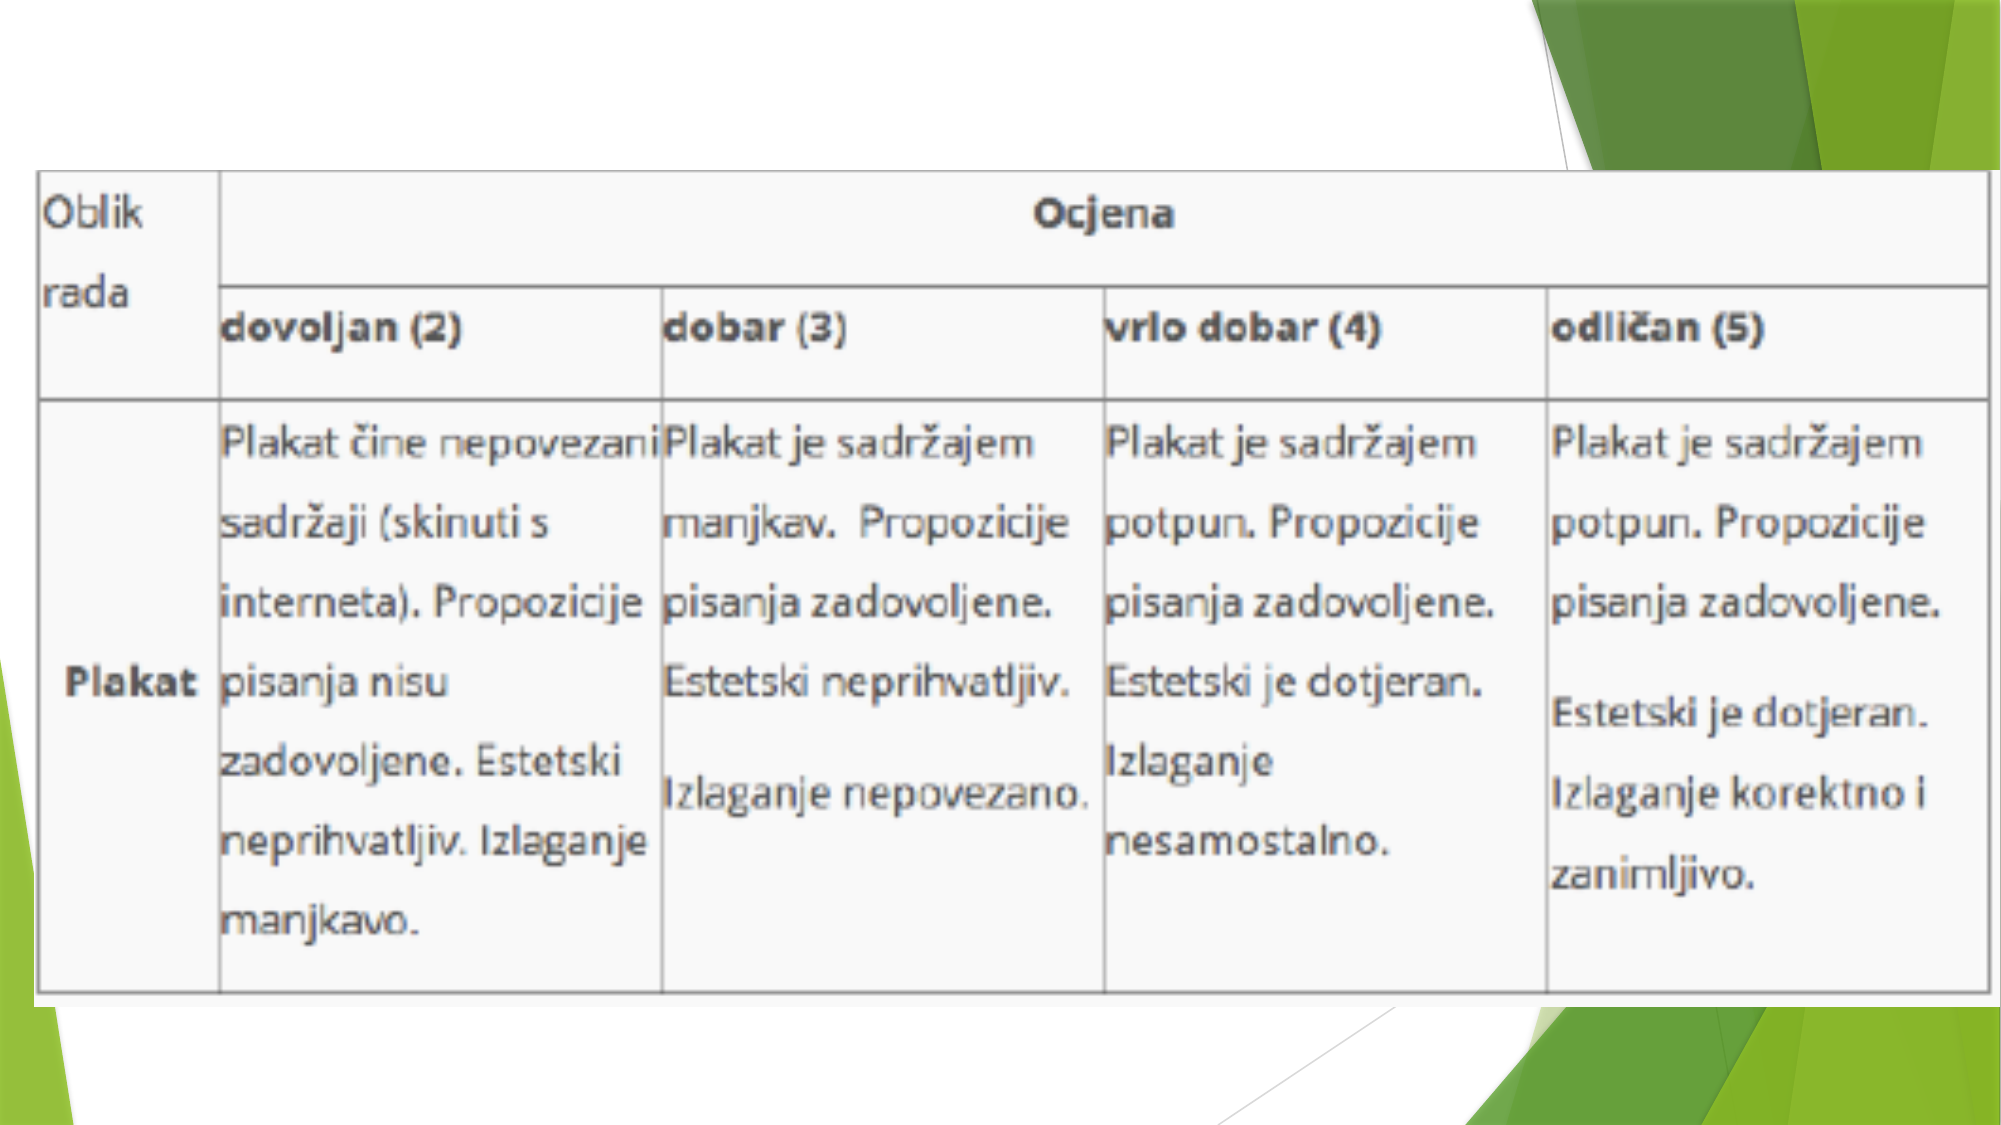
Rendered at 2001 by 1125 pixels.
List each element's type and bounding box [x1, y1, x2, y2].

picture [33, 169, 2000, 1008]
